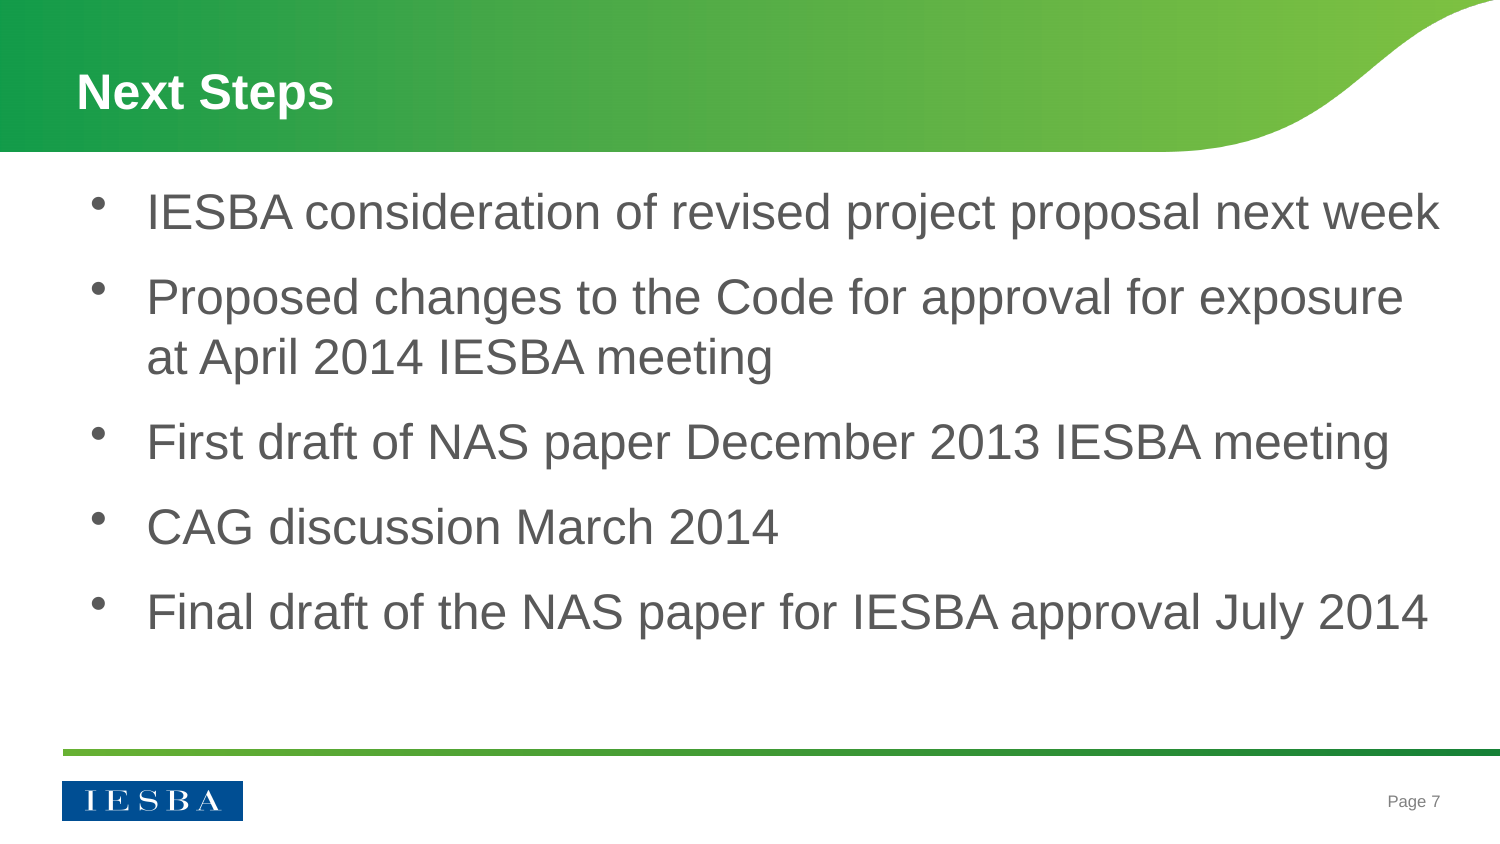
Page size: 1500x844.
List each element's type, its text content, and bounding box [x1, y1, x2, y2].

list IESBA consideration of revised project proposal next week Proposed changes to the Code for approval for exposure at April 2014 IESBA meeting First draft of NAS paper December 2013 IESBA meeting CAG discussion March 2014 Final draft of the NAS paper for IESBA approval July 2014 [75, 171, 1463, 760]
picture [0, 0, 1497, 152]
picture [62, 781, 243, 821]
title Next Steps [62, 56, 1300, 122]
